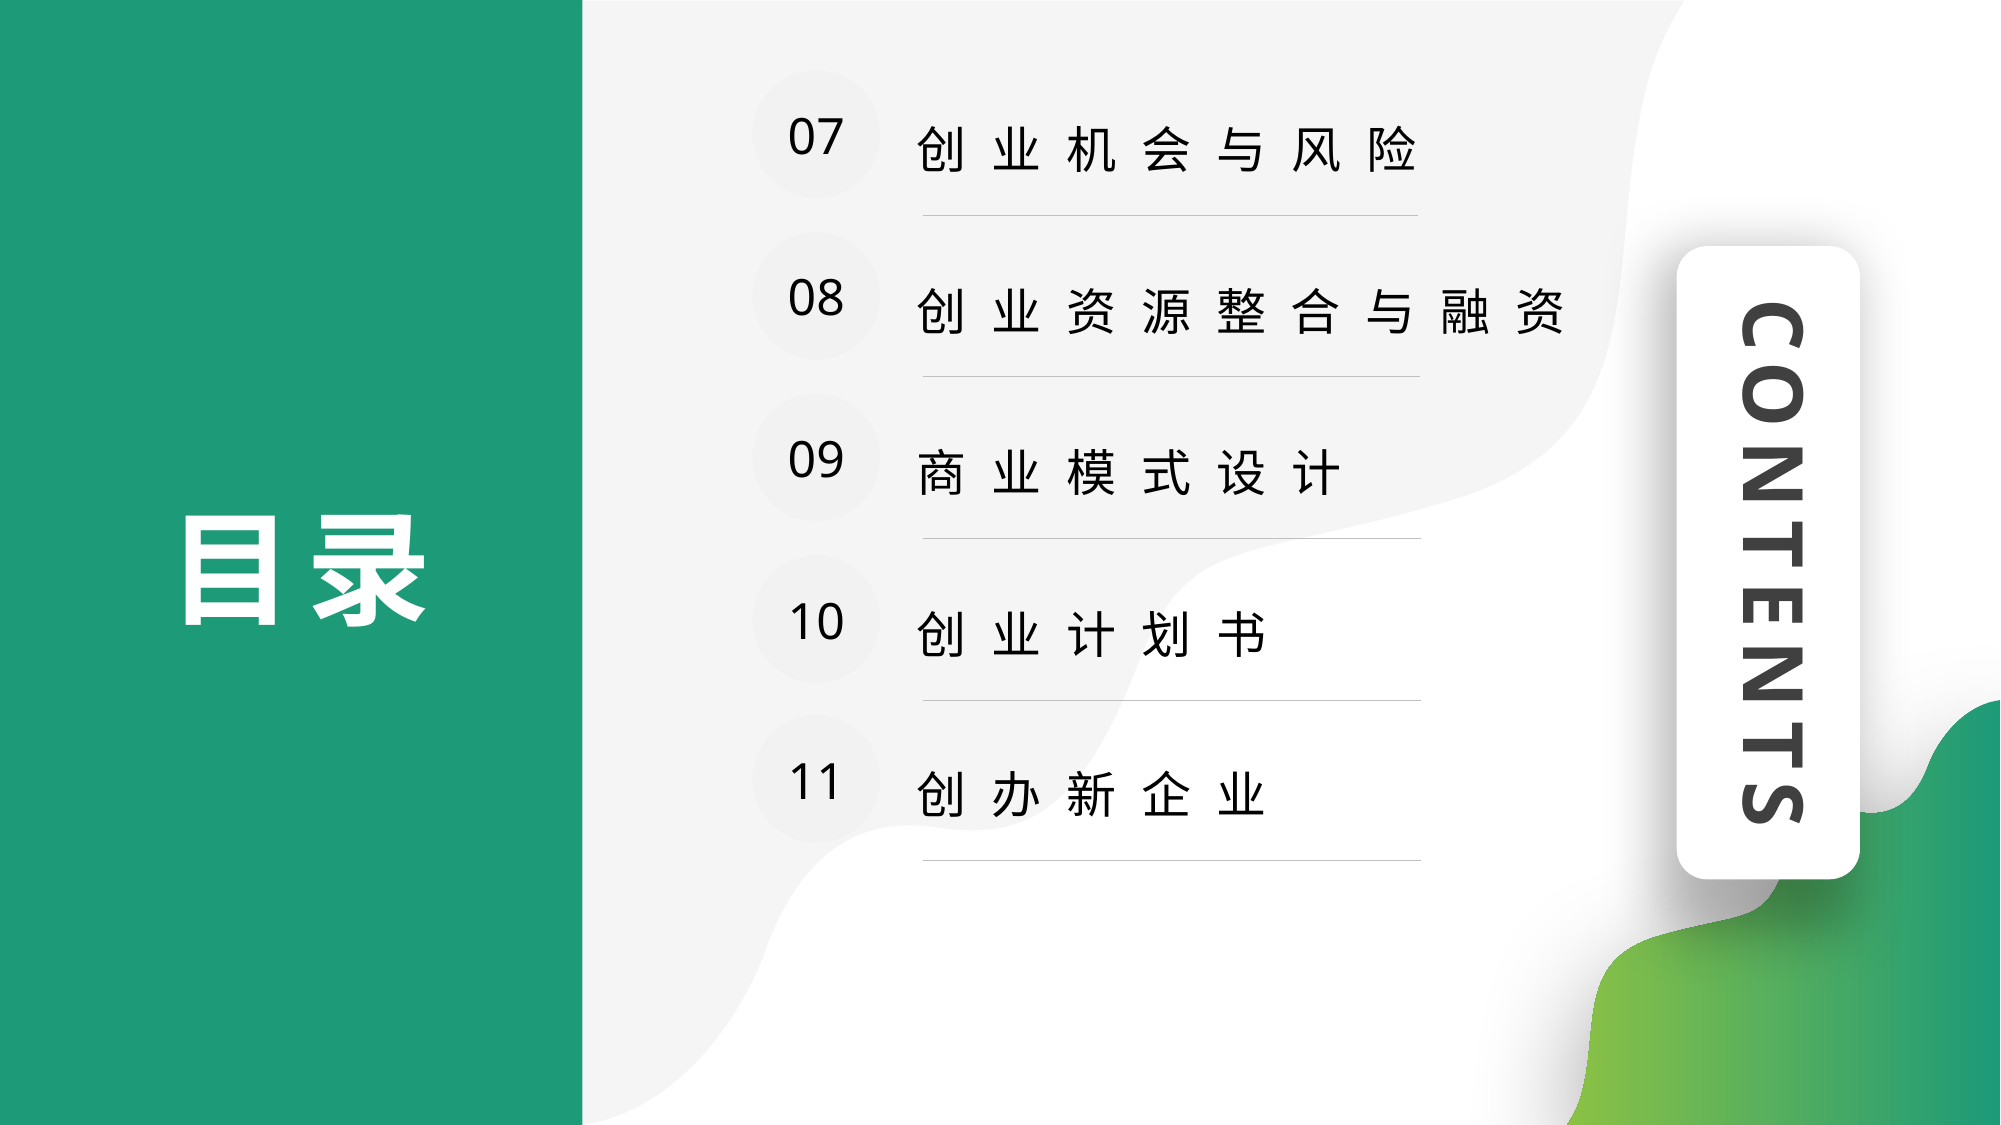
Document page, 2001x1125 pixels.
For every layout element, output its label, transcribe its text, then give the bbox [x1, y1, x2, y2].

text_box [752, 231, 1626, 377]
text_box [0, 0, 583, 1125]
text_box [752, 555, 1486, 701]
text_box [1676, 246, 1860, 880]
text_box [583, 0, 1685, 1125]
text_box 目录 [114, 489, 468, 640]
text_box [752, 70, 1498, 215]
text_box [752, 393, 1490, 539]
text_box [752, 715, 1490, 860]
text_box [1566, 699, 2000, 1125]
